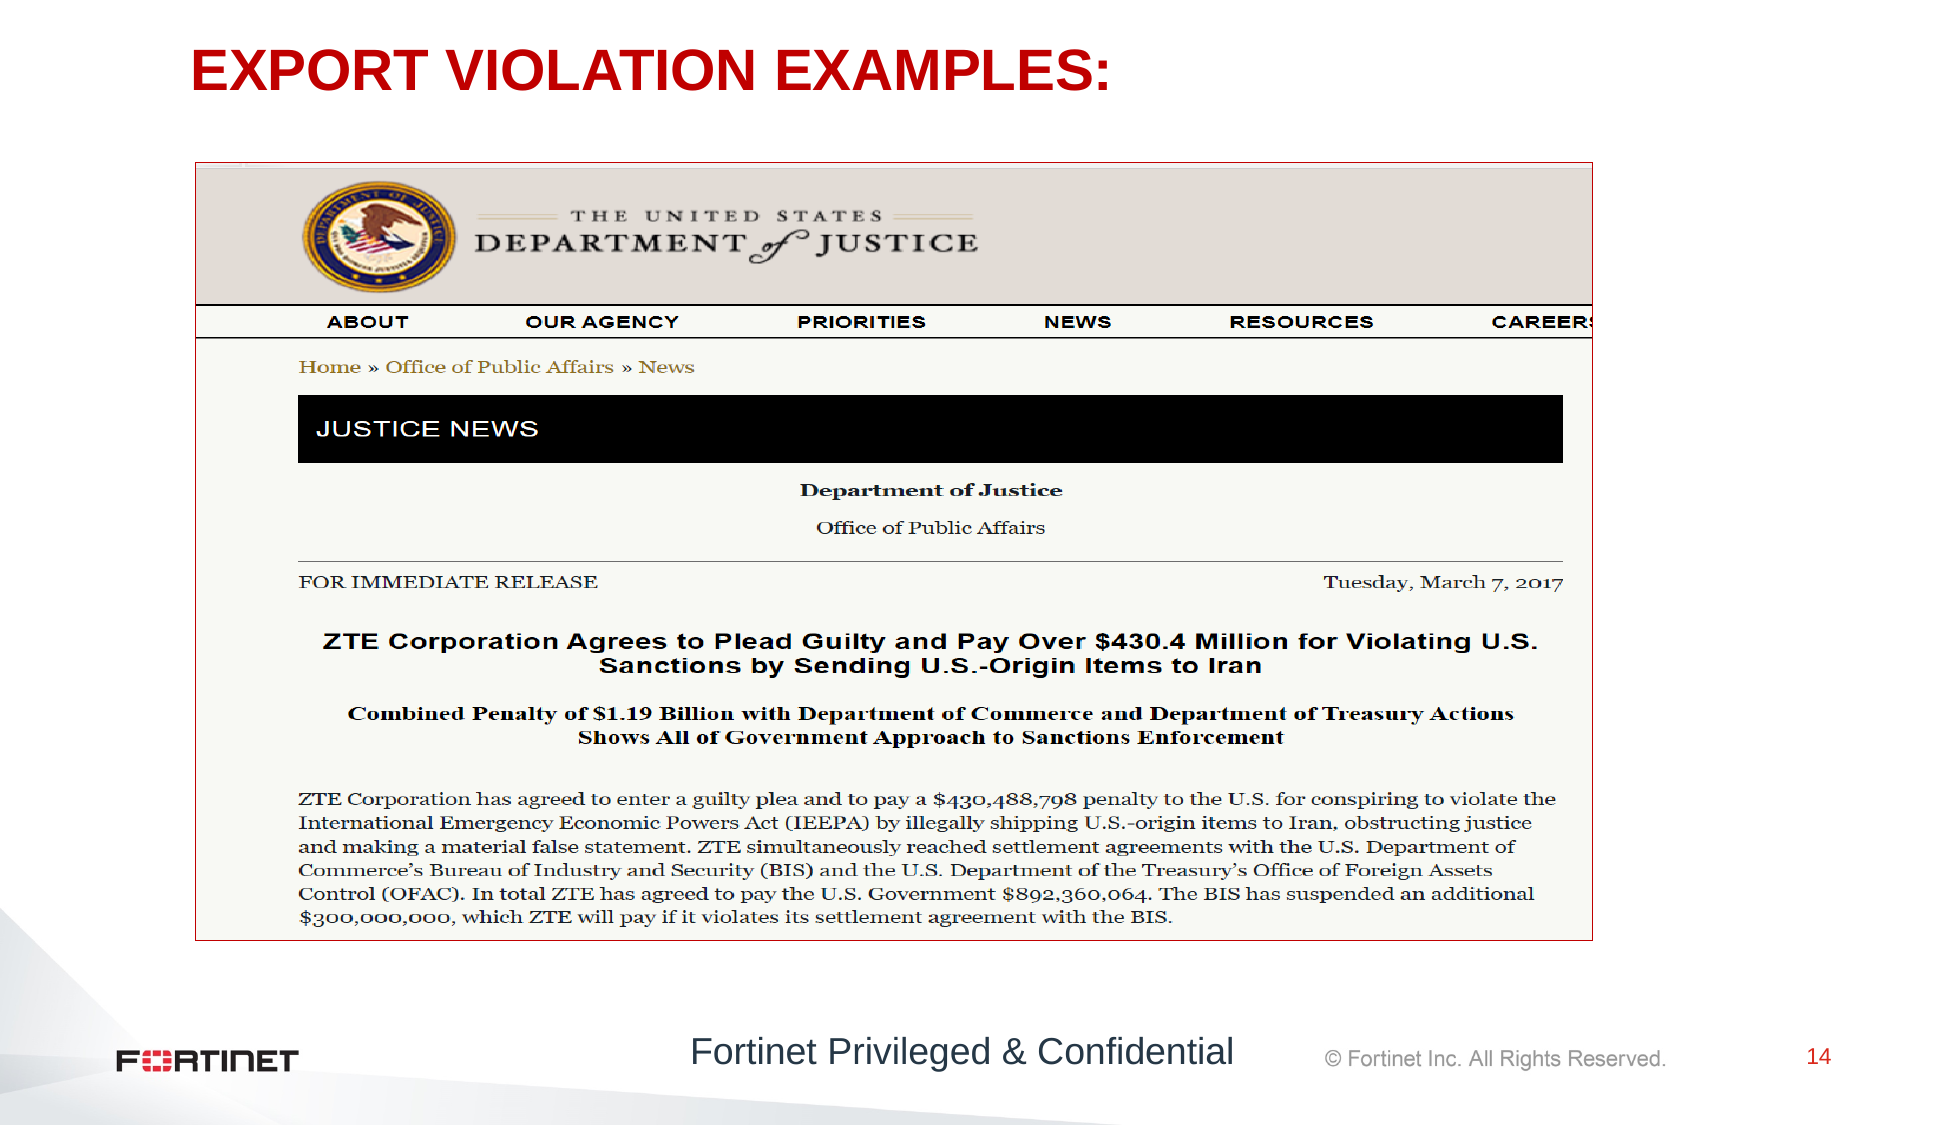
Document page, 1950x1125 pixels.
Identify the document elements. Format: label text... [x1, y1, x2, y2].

title EXPORT VIOLATION EXAMPLES: [175, 30, 1796, 112]
list [98, 146, 1831, 193]
text_box Fortinet Privileged & Confidential [622, 1022, 1303, 1081]
picture [0, 1, 1950, 1125]
